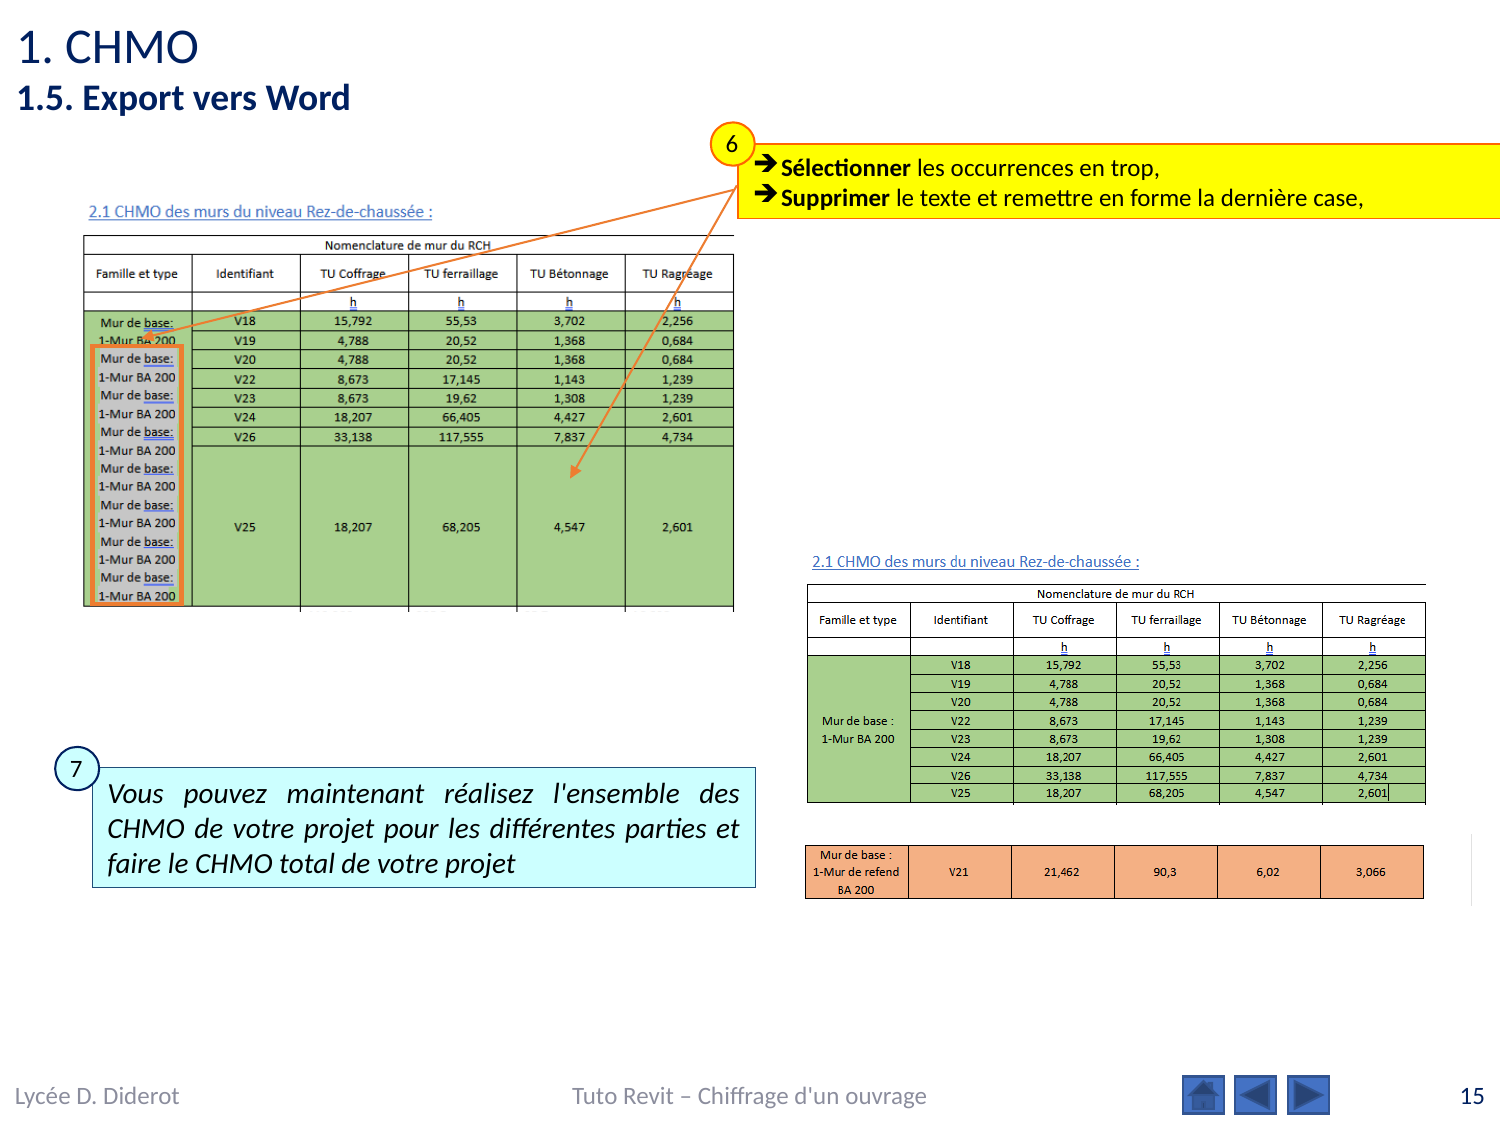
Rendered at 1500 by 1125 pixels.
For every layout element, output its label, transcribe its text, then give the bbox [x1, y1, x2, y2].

text_box Vous pouvez maintenant réalisez l'ensemble des CHMO de votre projet pour les différentes parties et faire le CHMO total de votre projet [92, 767, 756, 888]
picture [774, 834, 1472, 906]
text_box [141, 189, 734, 339]
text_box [55, 744, 110, 791]
slide_number 15 [1162, 1065, 1500, 1125]
picture [775, 517, 1473, 805]
text_box Sélectionner les occurrences en trop, Supprimer le texte et remettre en forme la dernière case, [743, 143, 1500, 219]
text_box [570, 185, 737, 479]
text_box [710, 120, 766, 166]
picture [56, 165, 743, 612]
footer Tuto Revit – Chiffrage d'un ouvrage [496, 1065, 1004, 1125]
slide_number Lycée D. Diderot [0, 1065, 338, 1125]
text_box 1. CHMO 1.5. Export vers Word [1, 5, 1484, 126]
